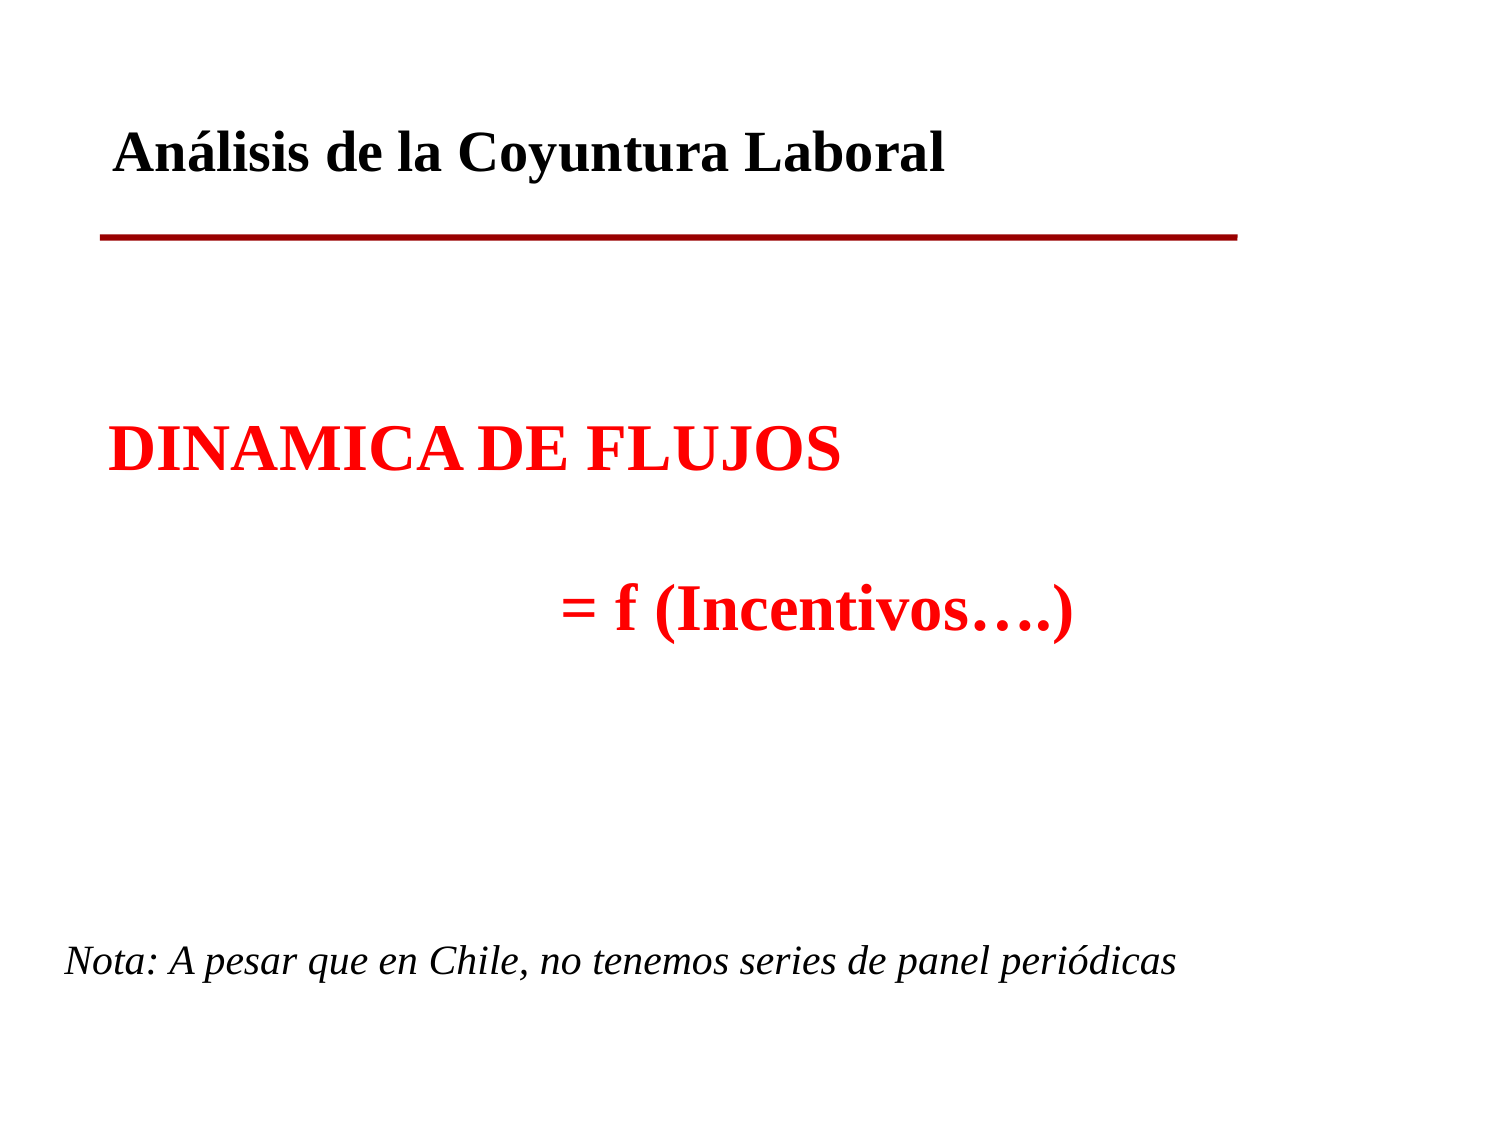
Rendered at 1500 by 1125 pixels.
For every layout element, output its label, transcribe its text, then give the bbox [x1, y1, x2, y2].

text_box Análisis de la Coyuntura Laboral [97, 105, 961, 191]
text_box DINAMICA DE FLUJOS = f (Incentivos….) [93, 316, 1289, 651]
text_box Nota: A pesar que en Chile, no tenemos series de panel periódicas [49, 925, 1194, 991]
